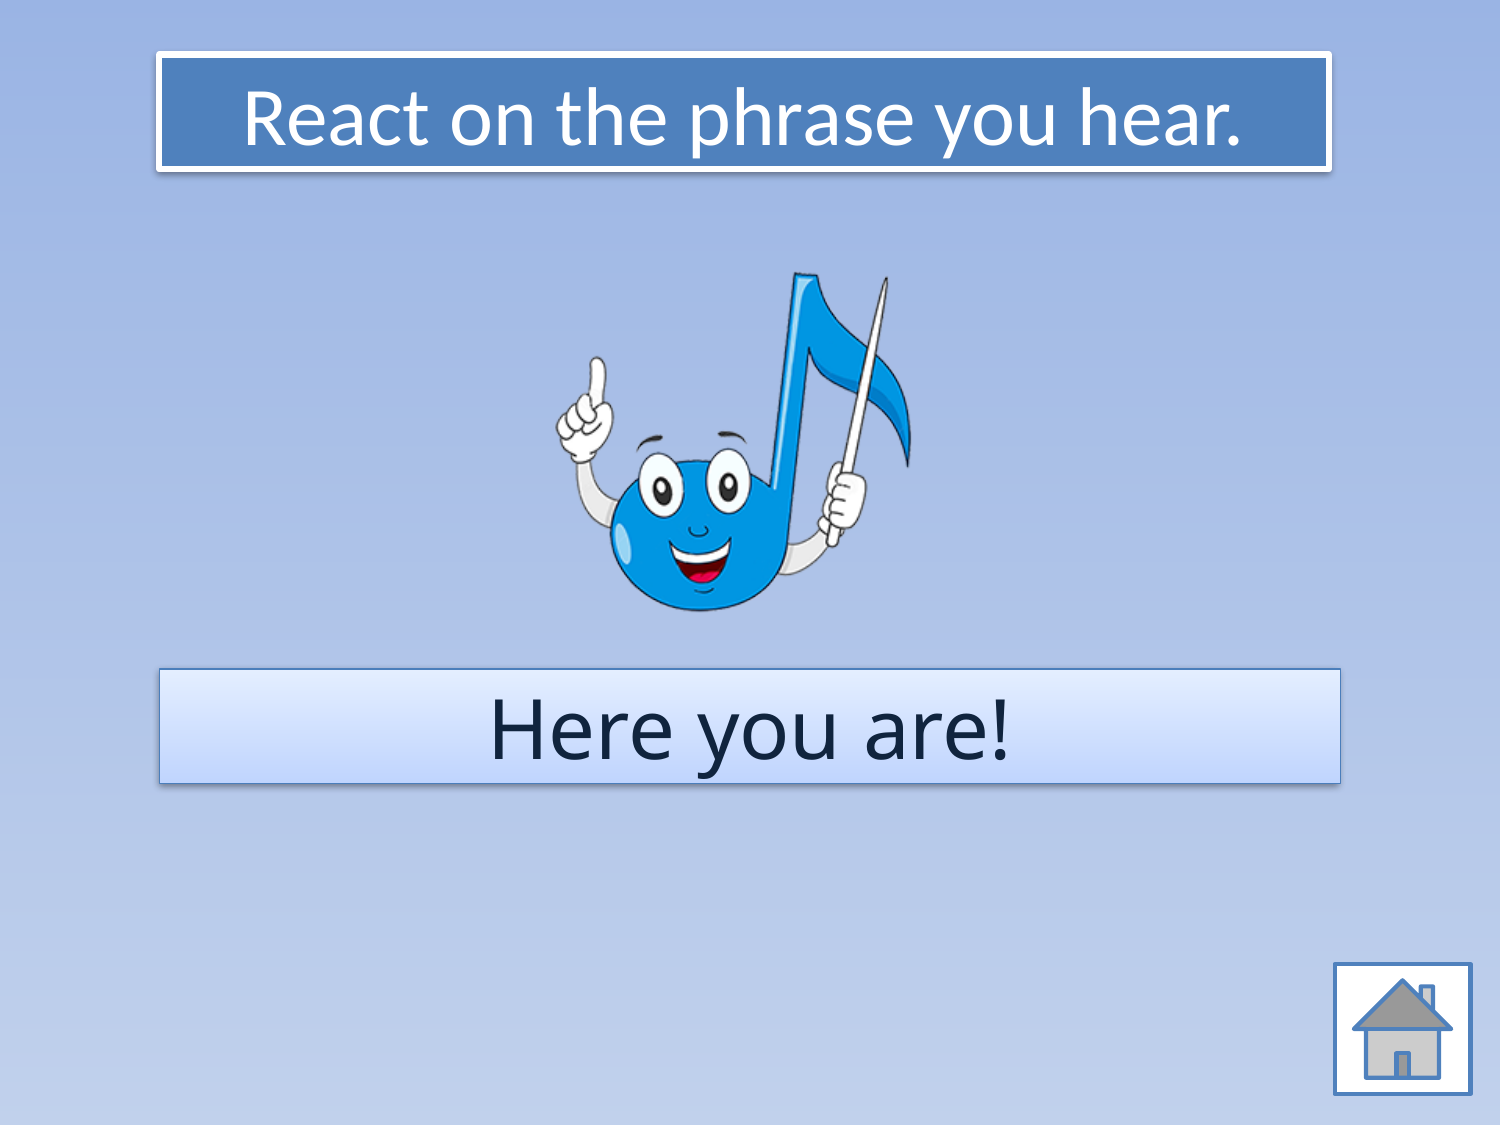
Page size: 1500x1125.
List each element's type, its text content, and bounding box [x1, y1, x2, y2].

text_box Here you are! [159, 668, 1341, 784]
text_box React on the phrase you hear. [156, 51, 1332, 172]
text_box [1333, 962, 1473, 1096]
picture [548, 266, 919, 621]
